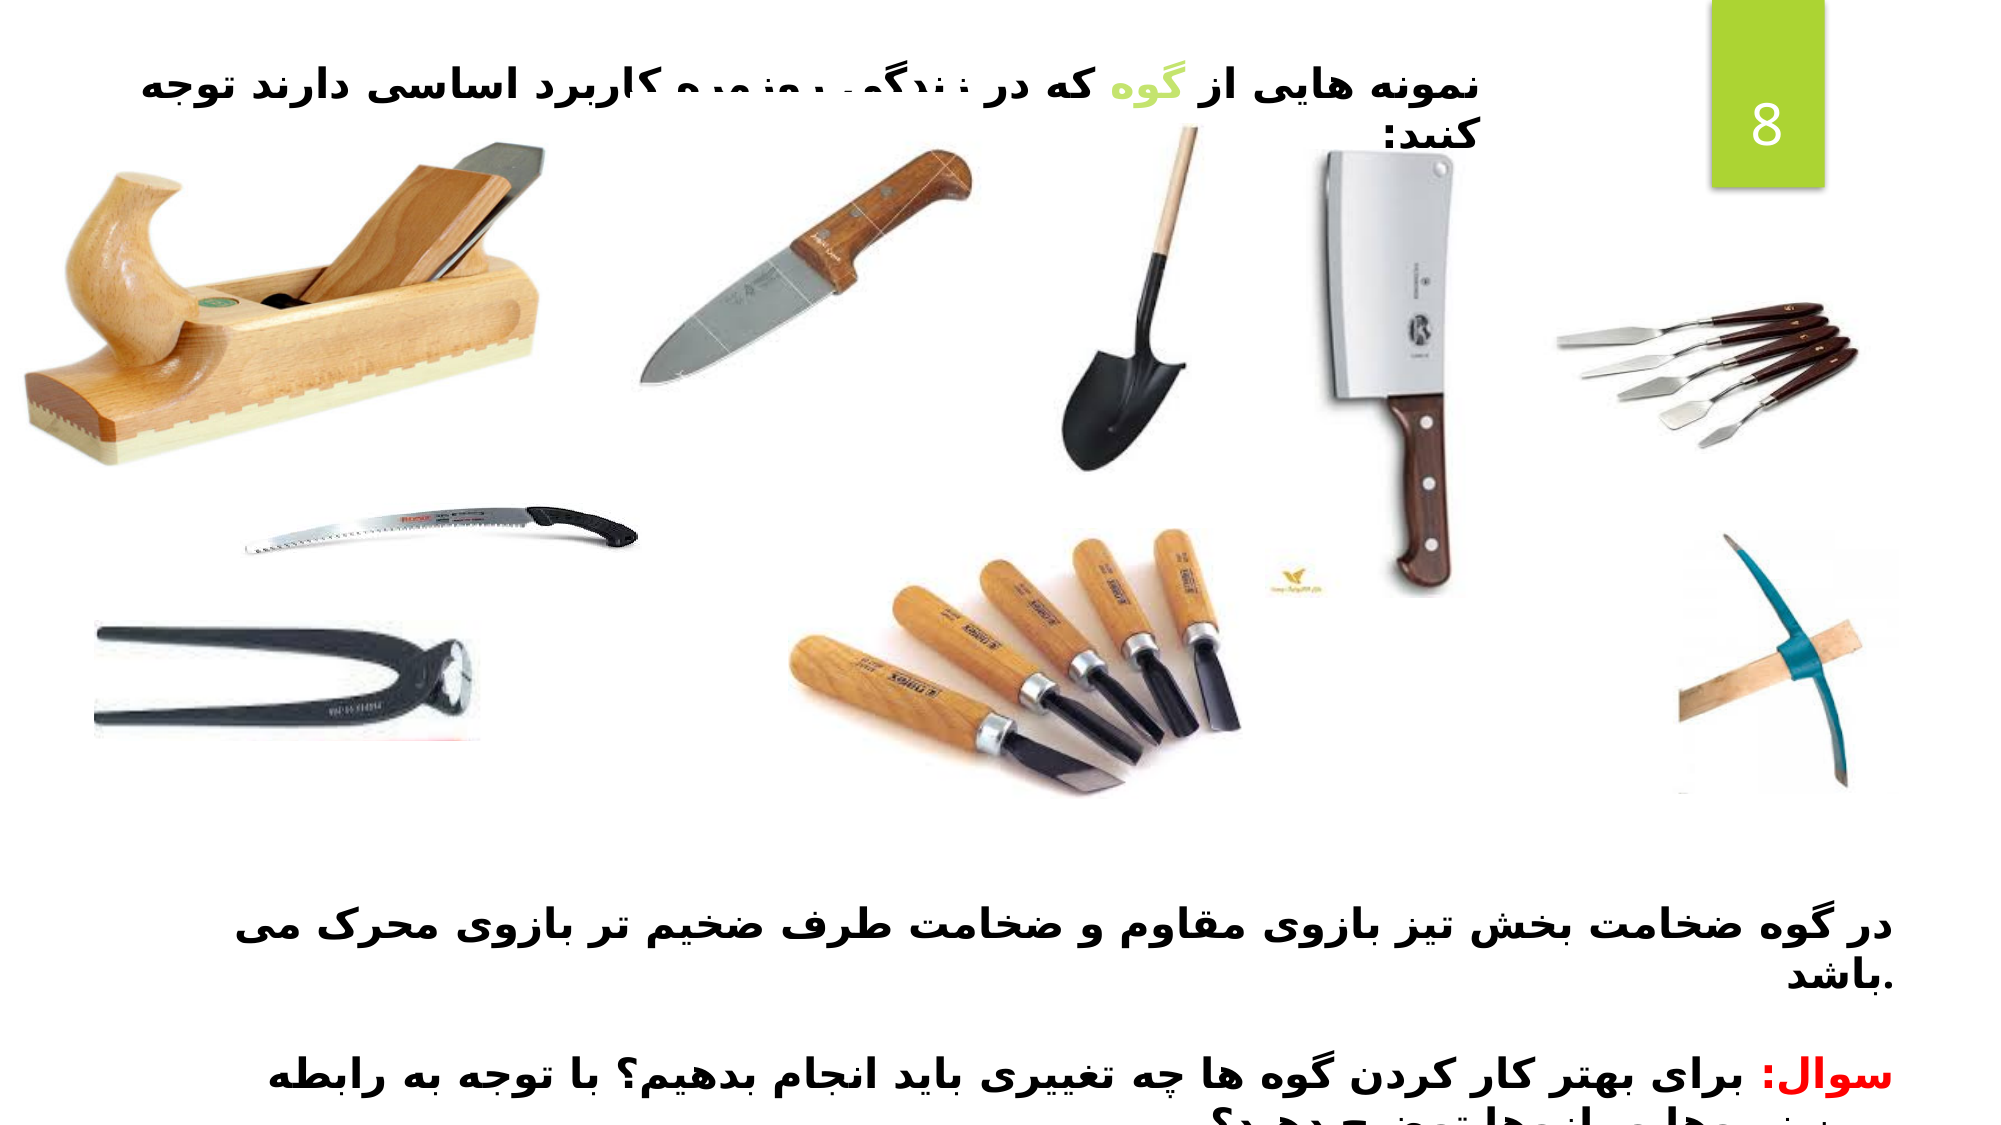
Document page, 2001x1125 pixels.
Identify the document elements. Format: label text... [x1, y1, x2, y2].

text_box نمونه هایی از گوه که در زندگی روزمره کاربرد اساسی دارند توجه کنید: [80, 48, 1496, 164]
slide_number 8 [1698, 48, 1836, 175]
slide_number در گوه ضخامت بخش تیز بازوی مقاوم و ضخامت طرف ضخیم تر بازوی محرک می باشد. سوال: برای بهتر کار کردن گوه ها چه تغییری باید انجام بدهیم؟ با توجه به رابطه بین نیروها و بازوها توضیح دهید؟ [175, 889, 1910, 1099]
picture [17, 91, 1885, 741]
picture [1641, 521, 1944, 794]
picture [787, 528, 1244, 800]
